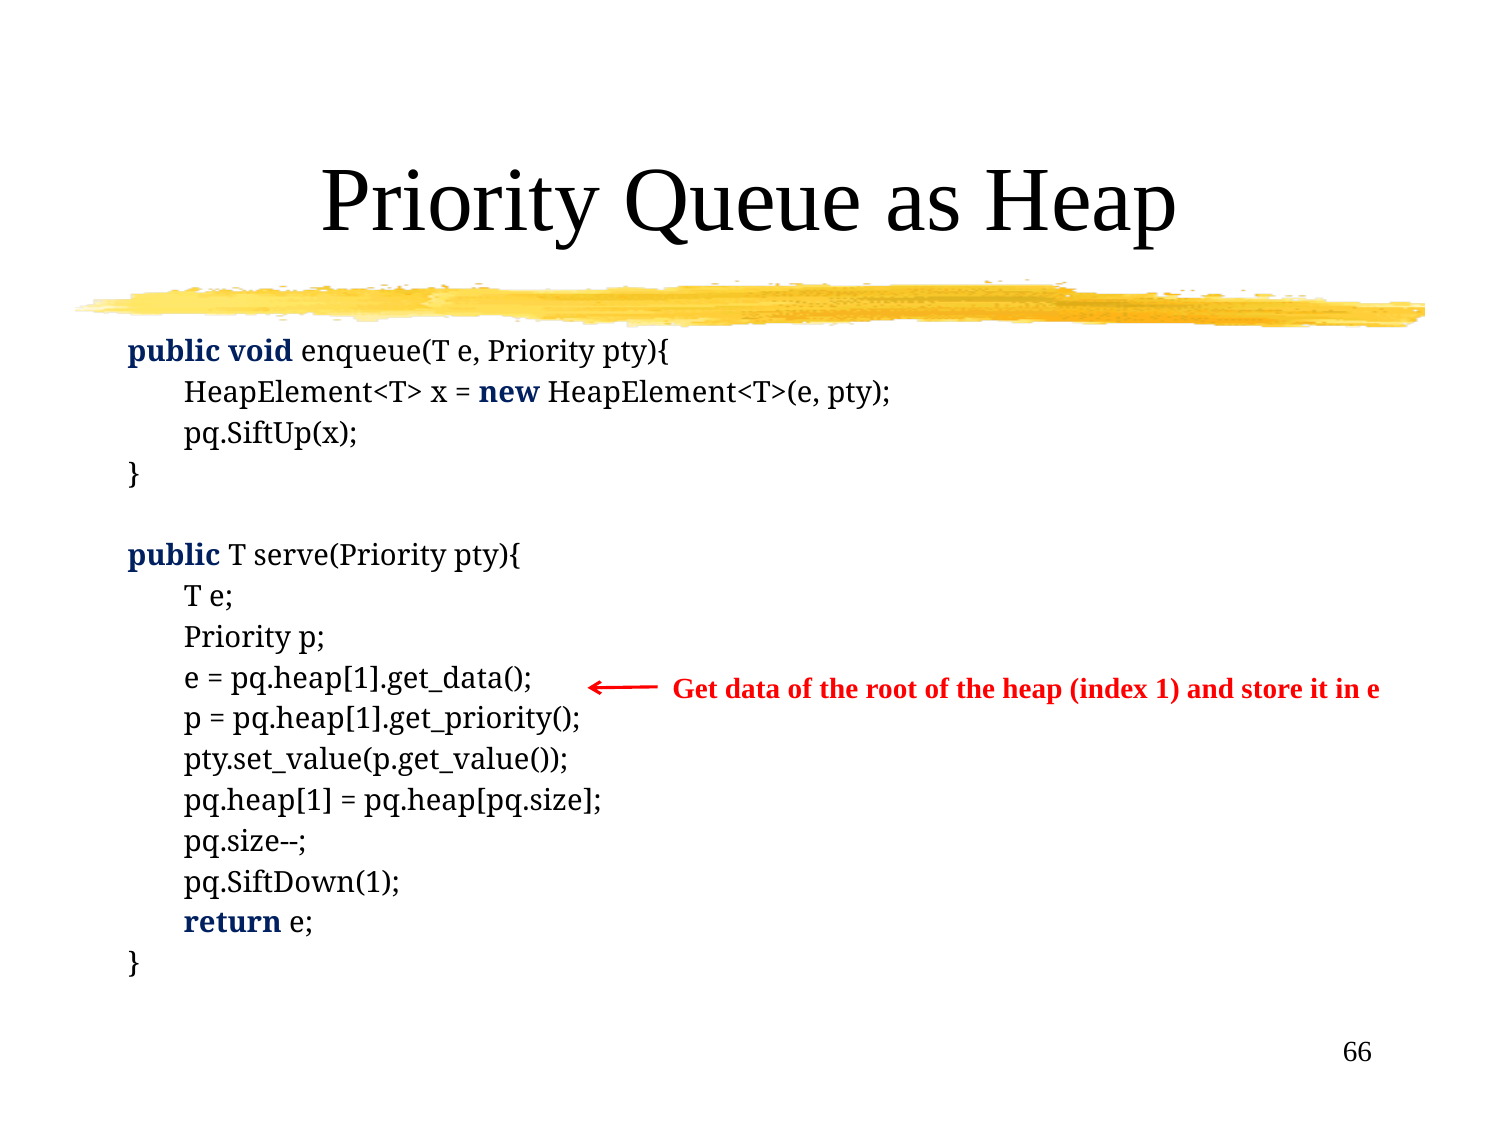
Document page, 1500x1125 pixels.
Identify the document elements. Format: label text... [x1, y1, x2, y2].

slide_number 66 [1074, 1024, 1388, 1101]
text_box Get data of the root of the heap (index 1) and store it in e [657, 661, 1396, 712]
title Priority Queue as Heap [112, 99, 1388, 288]
picture [75, 274, 1425, 338]
list public void enqueue(T e, Priority pty){ HeapElement<T> x = new HeapElement<T>(e, pty); pq.SiftUp(x); } public T serve(Priority pty){ T e; Priority p; e = pq.heap[1].get_data(); p = pq.heap[1].get_priority(); pty.set_value(p.get_value()); pq.heap[1] = pq.heap[pq.size]; pq.size--; pq.SiftDown(1); return e; } [112, 324, 1388, 1001]
